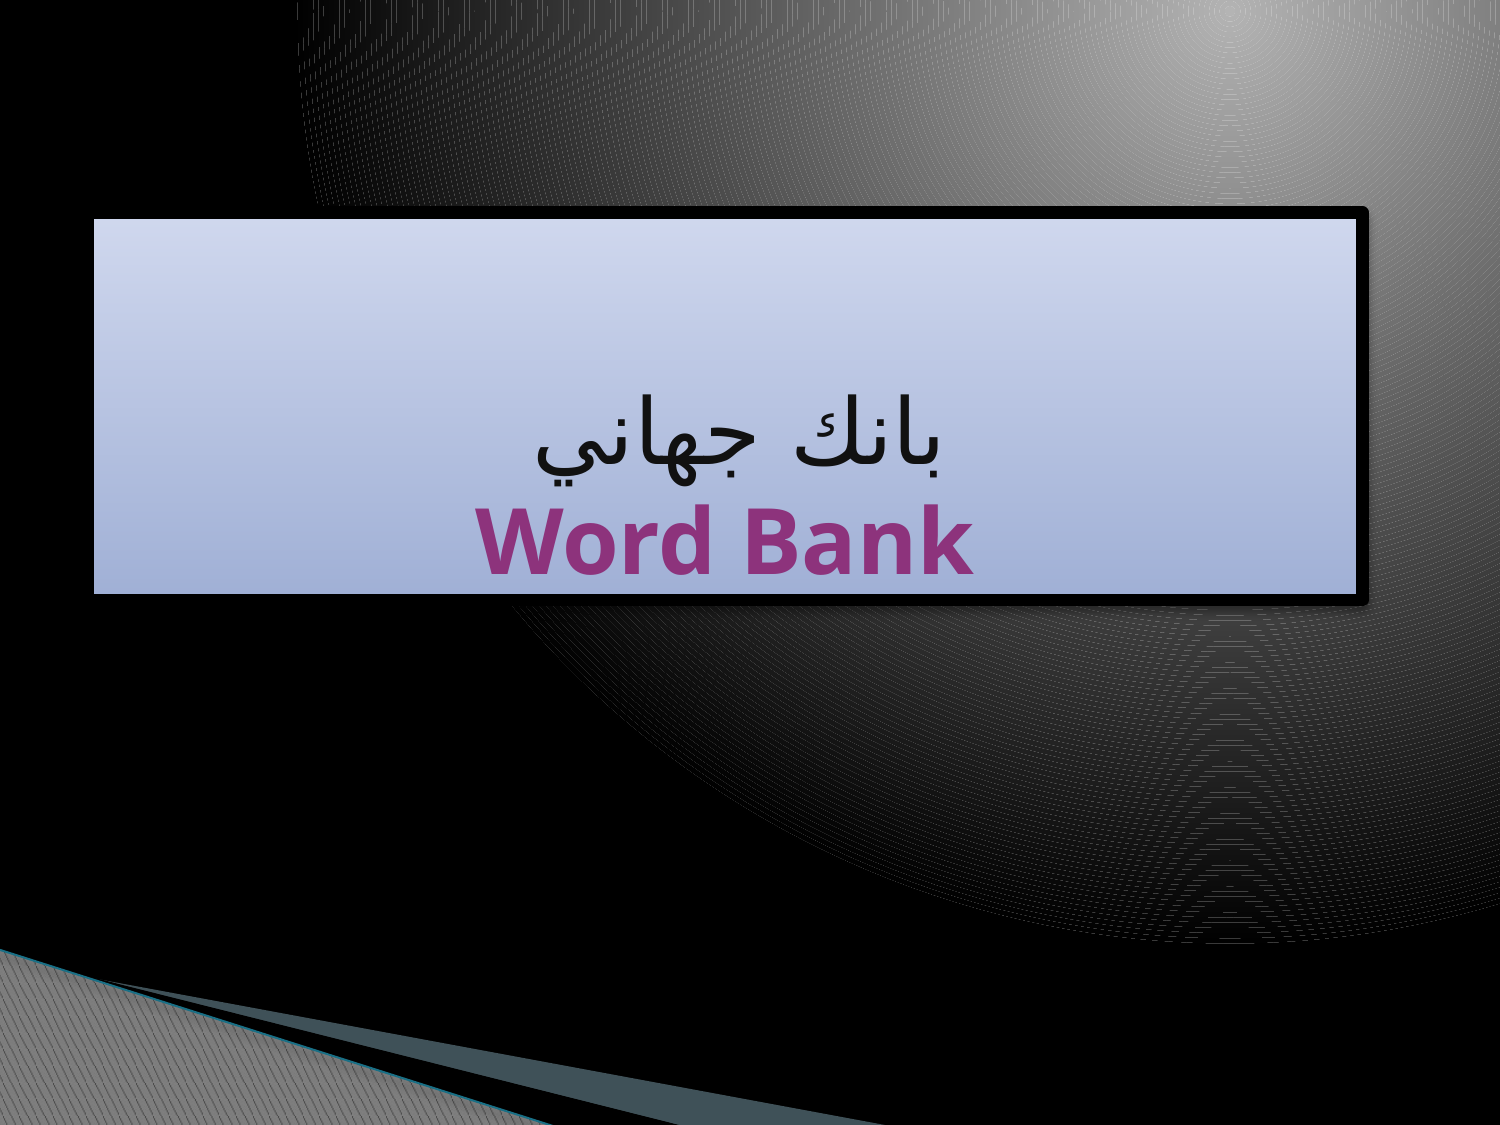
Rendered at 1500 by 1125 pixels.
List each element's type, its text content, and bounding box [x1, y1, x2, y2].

picture [0, 952, 543, 1125]
title بانك جهاني Word Bank [87, 212, 1363, 601]
